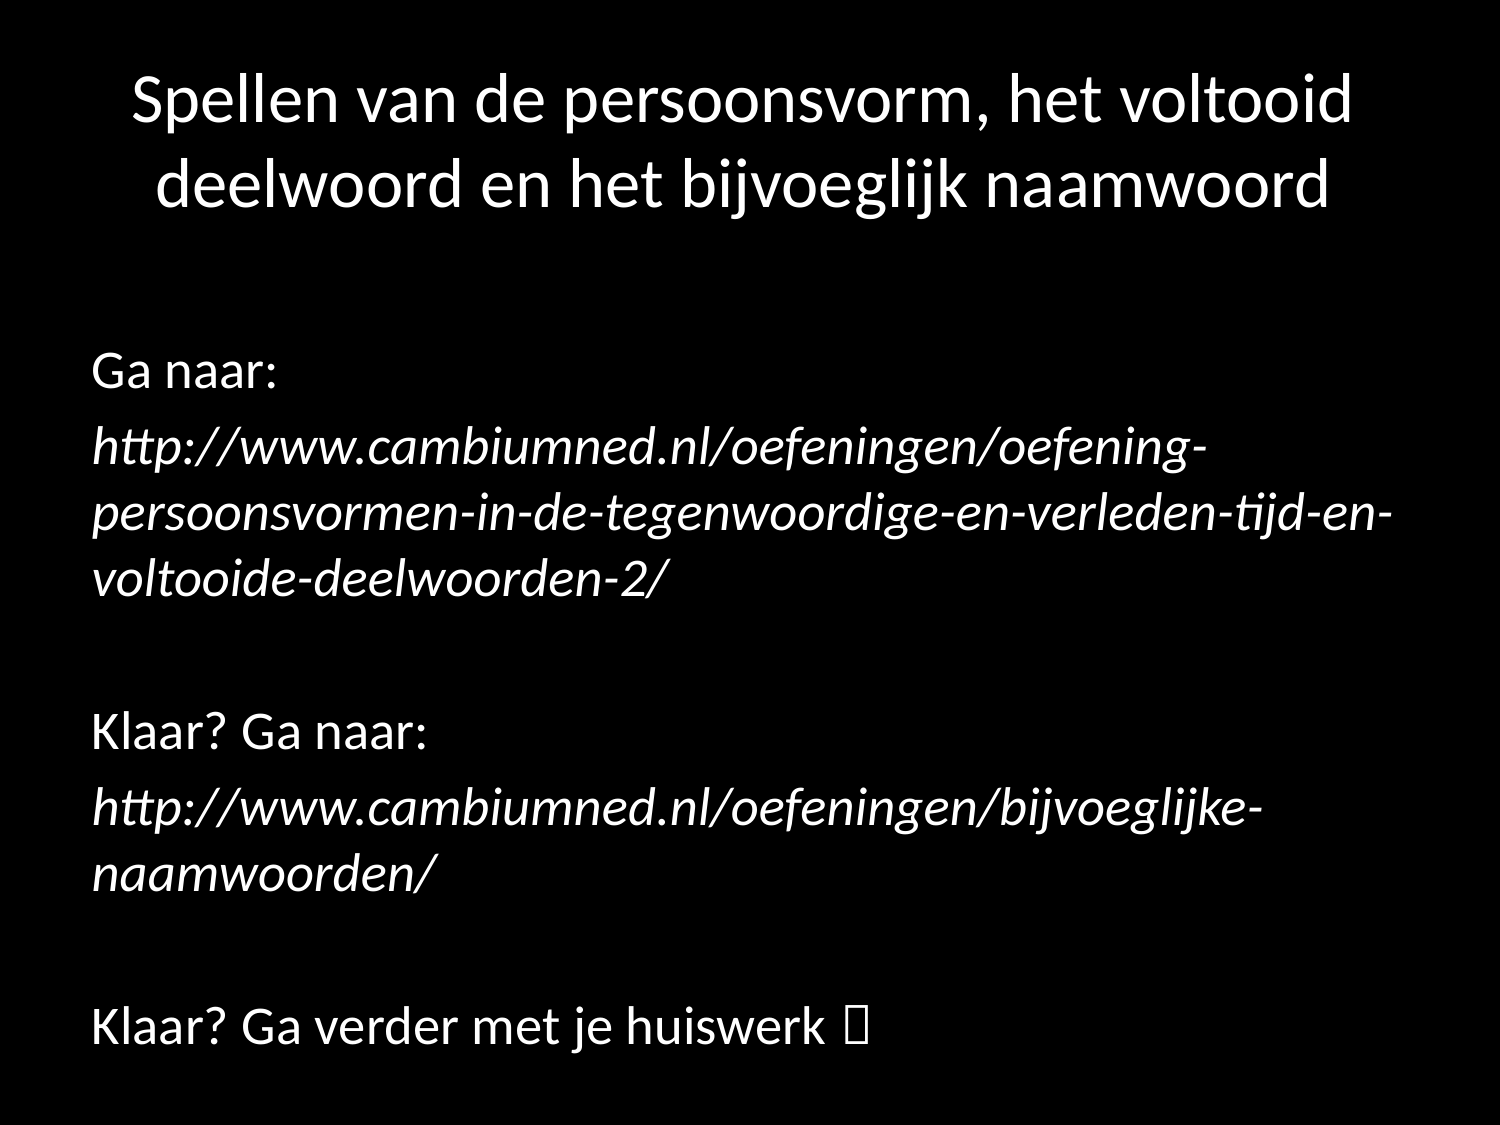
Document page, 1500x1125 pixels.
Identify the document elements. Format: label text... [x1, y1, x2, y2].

list Ga naar: http://www.cambiumned.nl/oefeningen/oefening-persoonsvormen-in-de-tegenwoordige-en-verleden-tijd-en-voltooide-deelwoorden-2/ Klaar? Ga naar: http://www.cambiumned.nl/oefeningen/bijvoeglijke-naamwoorden/ Klaar? Ga verder met je huiswerk  [76, 326, 1427, 1069]
title Spellen van de persoonsvorm, het voltooid deelwoord en het bijvoeglijk naamwoord [0, 42, 1500, 231]
